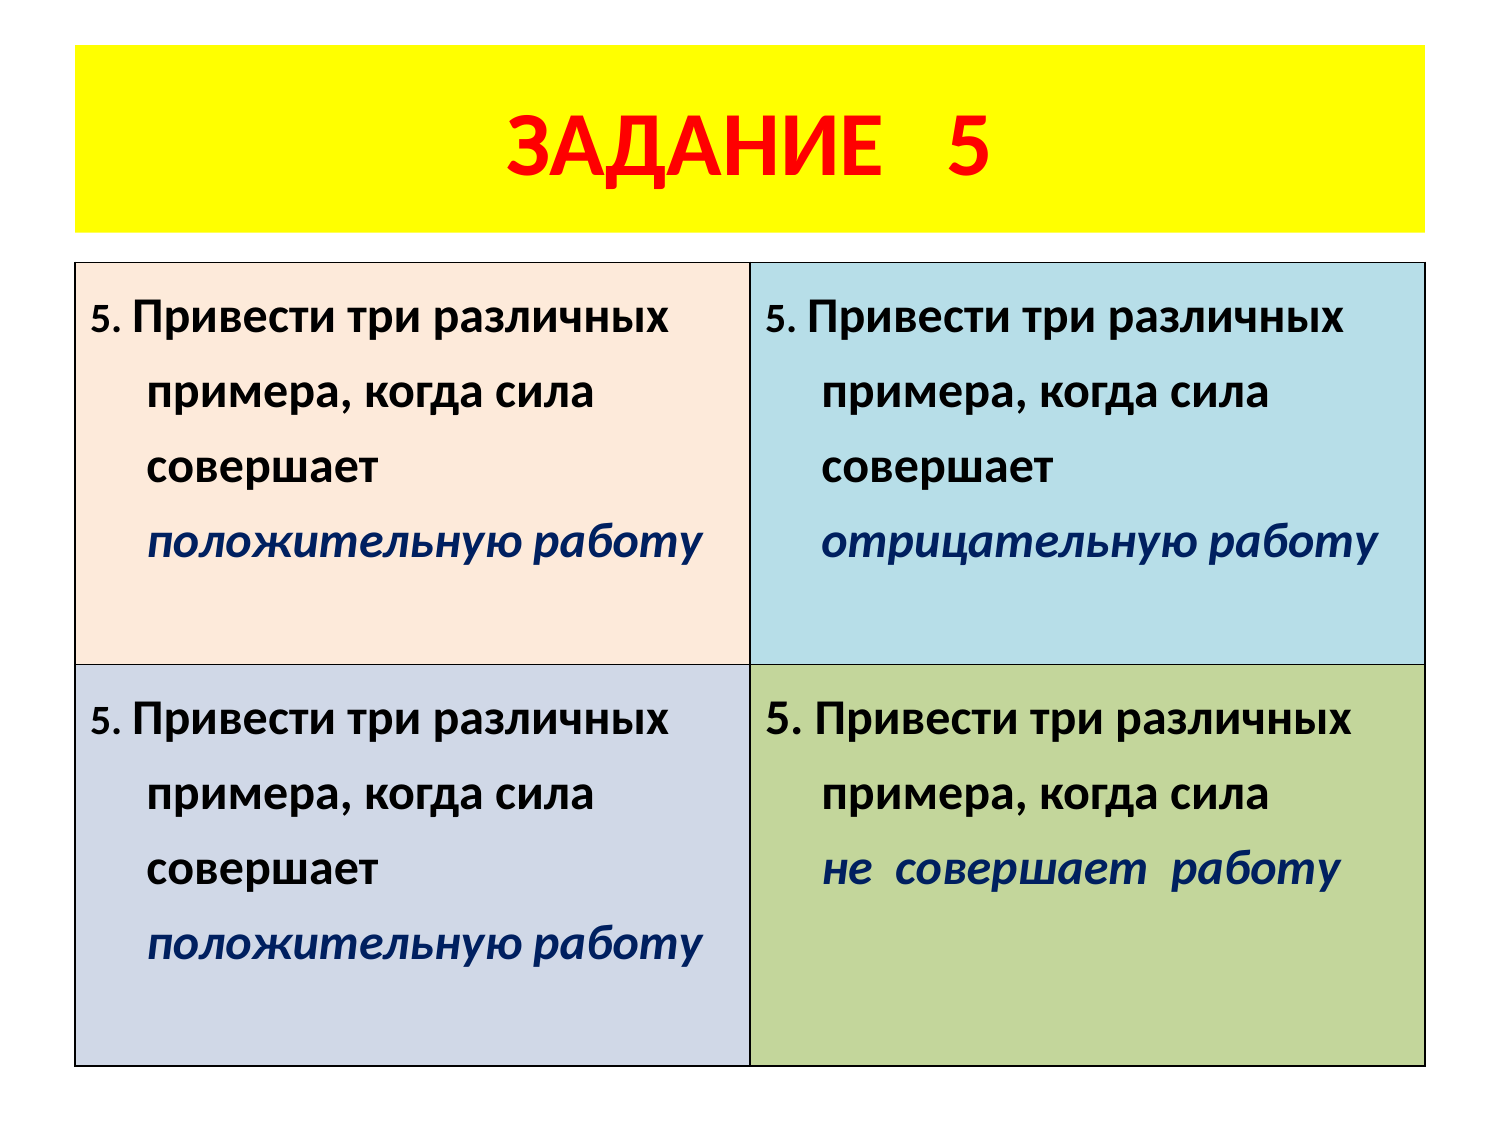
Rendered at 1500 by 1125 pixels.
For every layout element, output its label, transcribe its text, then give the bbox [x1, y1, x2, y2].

table_header 5. Привести три различных примера, когда сила совершает отрицательную работу [751, 263, 1424, 664]
table_cell 5. Привести три различных примера, когда сила не совершает работу [751, 665, 1424, 1065]
title ЗАДАНИЕ 5 [75, 45, 1425, 233]
table_header 5. Привести три различных примера, когда сила совершает положительную работу [76, 263, 749, 664]
table_cell 5. Привести три различных примера, когда сила совершает положительную работу [76, 665, 749, 1065]
